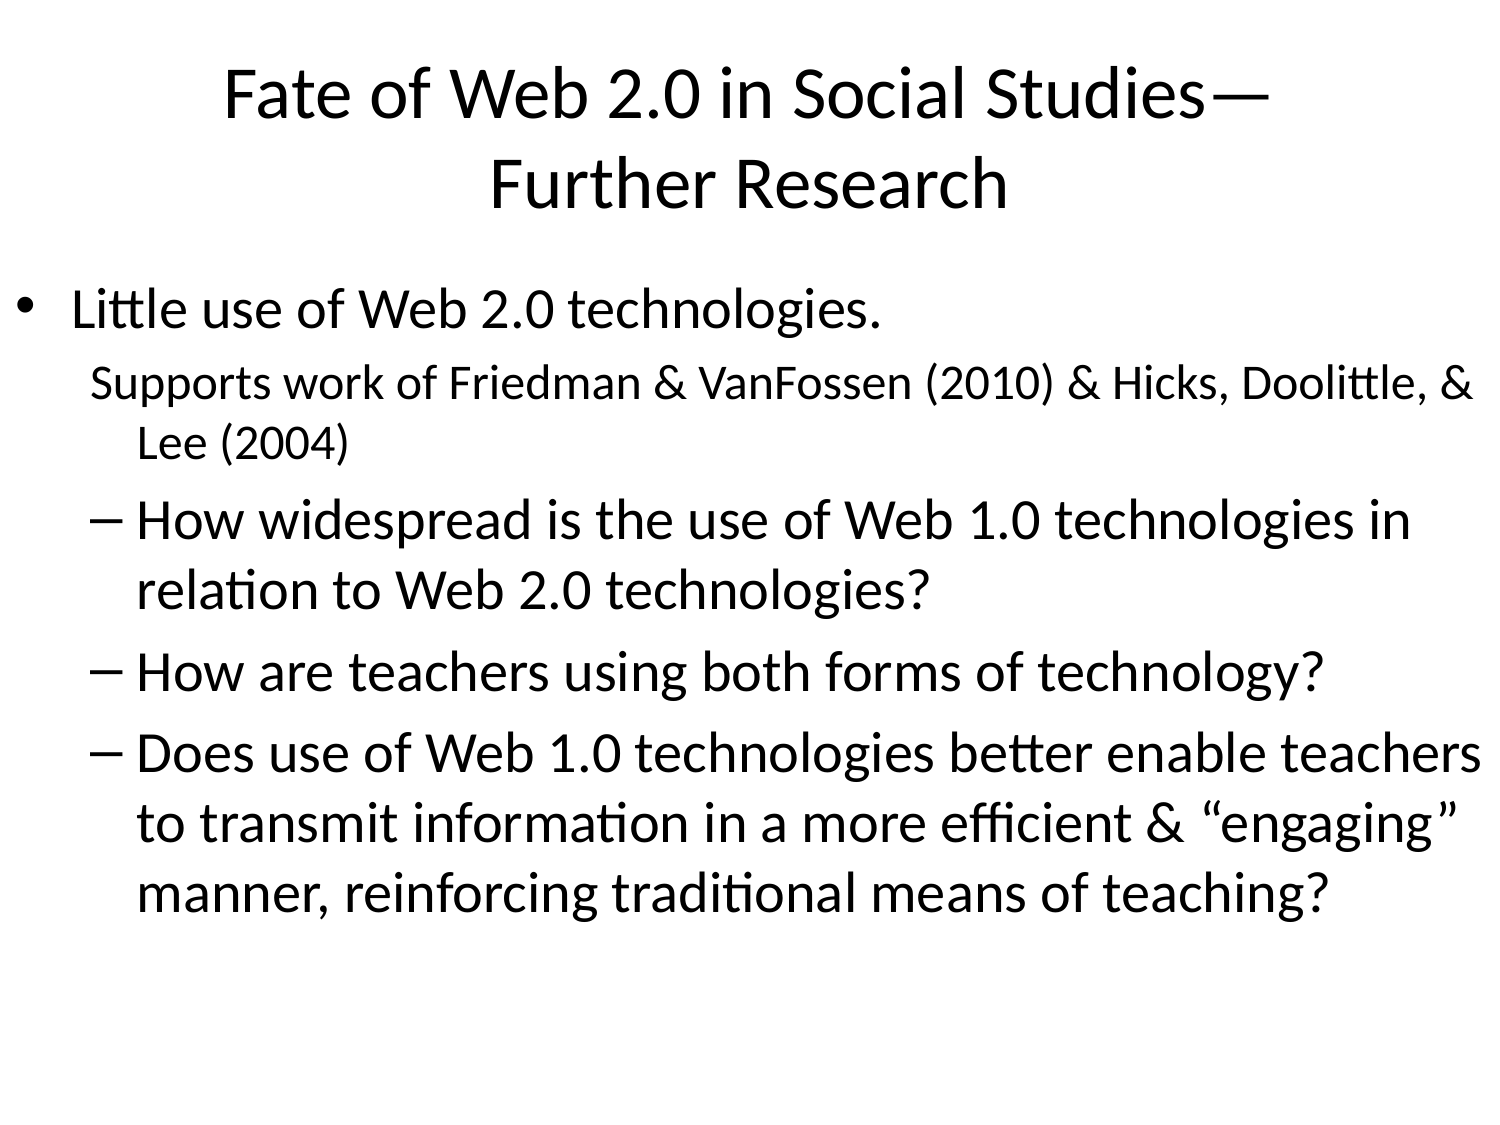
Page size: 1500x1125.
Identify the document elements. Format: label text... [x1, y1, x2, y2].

title Fate of Web 2.0 in Social Studies— Further Research [75, 45, 1425, 222]
list Little use of Web 2.0 technologies. Supports work of Friedman & VanFossen (2010) & Hicks, Doolittle, & Lee (2004) How widespread is the use of Web 1.0 technologies in relation to Web 2.0 technologies? How are teachers using both forms of technology? Does use of Web 1.0 technologies better enable teachers to transmit information in a more efficient & “engaging” manner, reinforcing traditional means of teaching? [0, 262, 1500, 1125]
